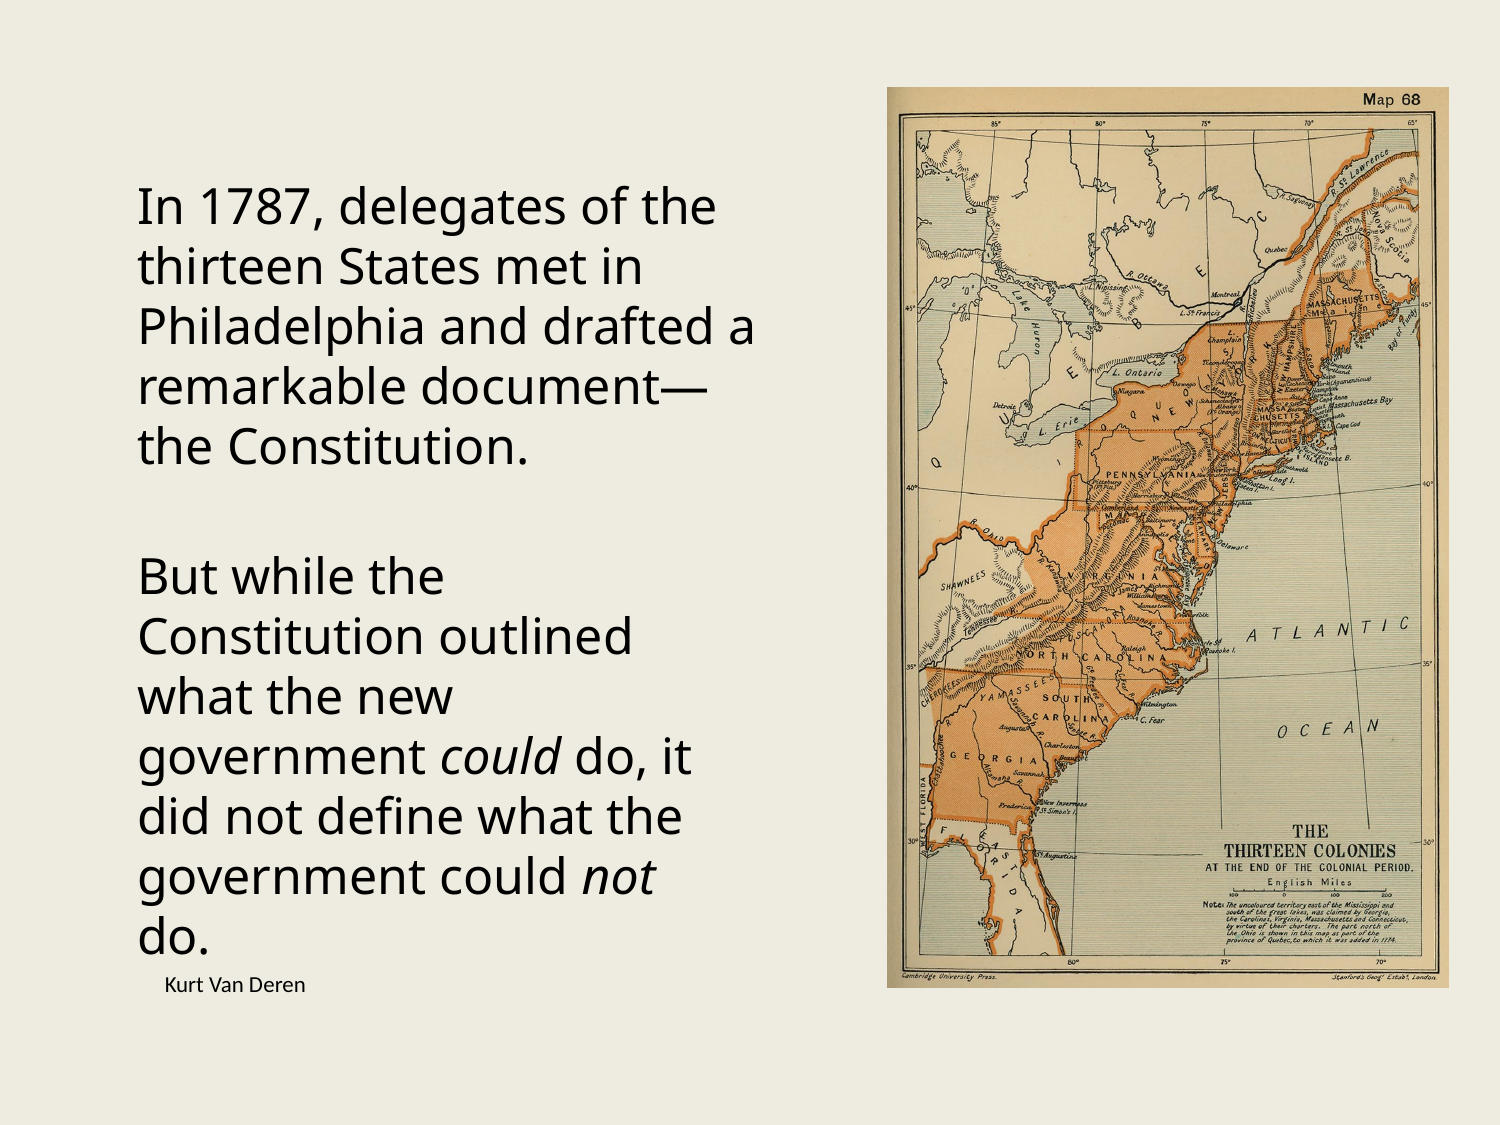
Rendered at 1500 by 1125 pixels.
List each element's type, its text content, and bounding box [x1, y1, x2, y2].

text_box In 1787, delegates of the thirteen States met in Philadelphia and drafted a remarkable document—the Constitution. [122, 166, 800, 482]
picture [887, 87, 1449, 988]
text_box But while the Constitution outlined what the new government could do, it did not define what the government could not do. [122, 537, 750, 973]
text_box Kurt Van Deren [150, 962, 338, 1005]
